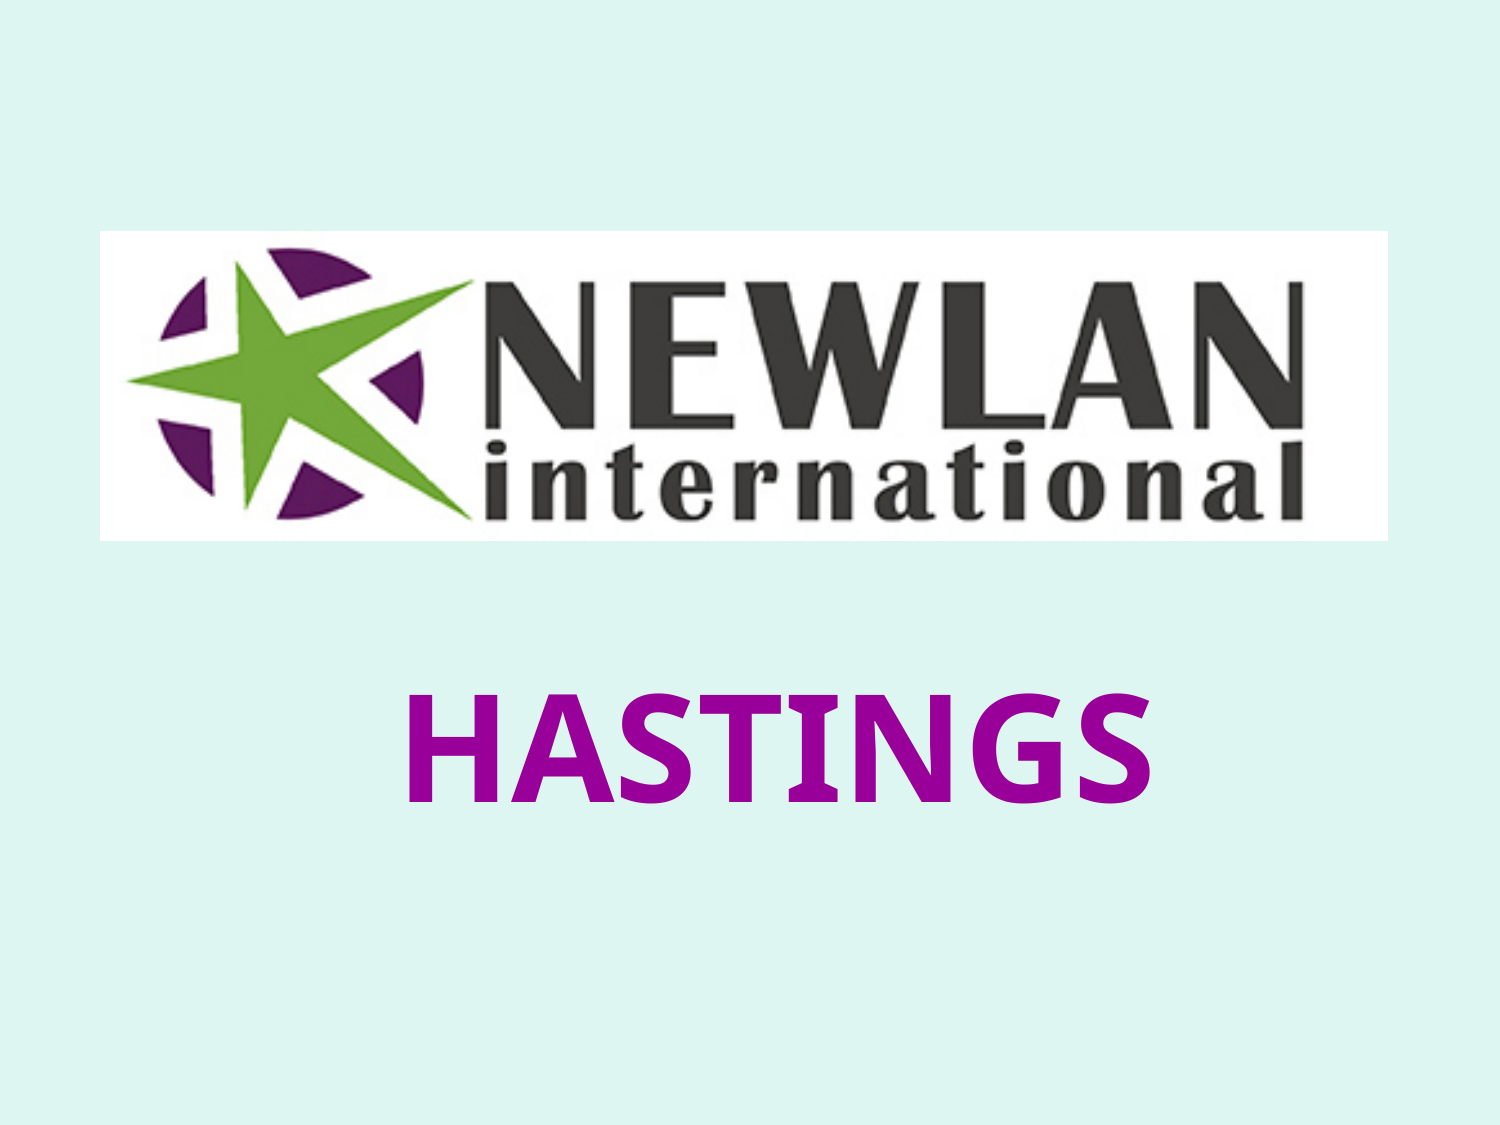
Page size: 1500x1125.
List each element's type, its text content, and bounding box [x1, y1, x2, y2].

subtitle HASTINGS [218, 645, 1335, 795]
picture [99, 231, 1388, 541]
